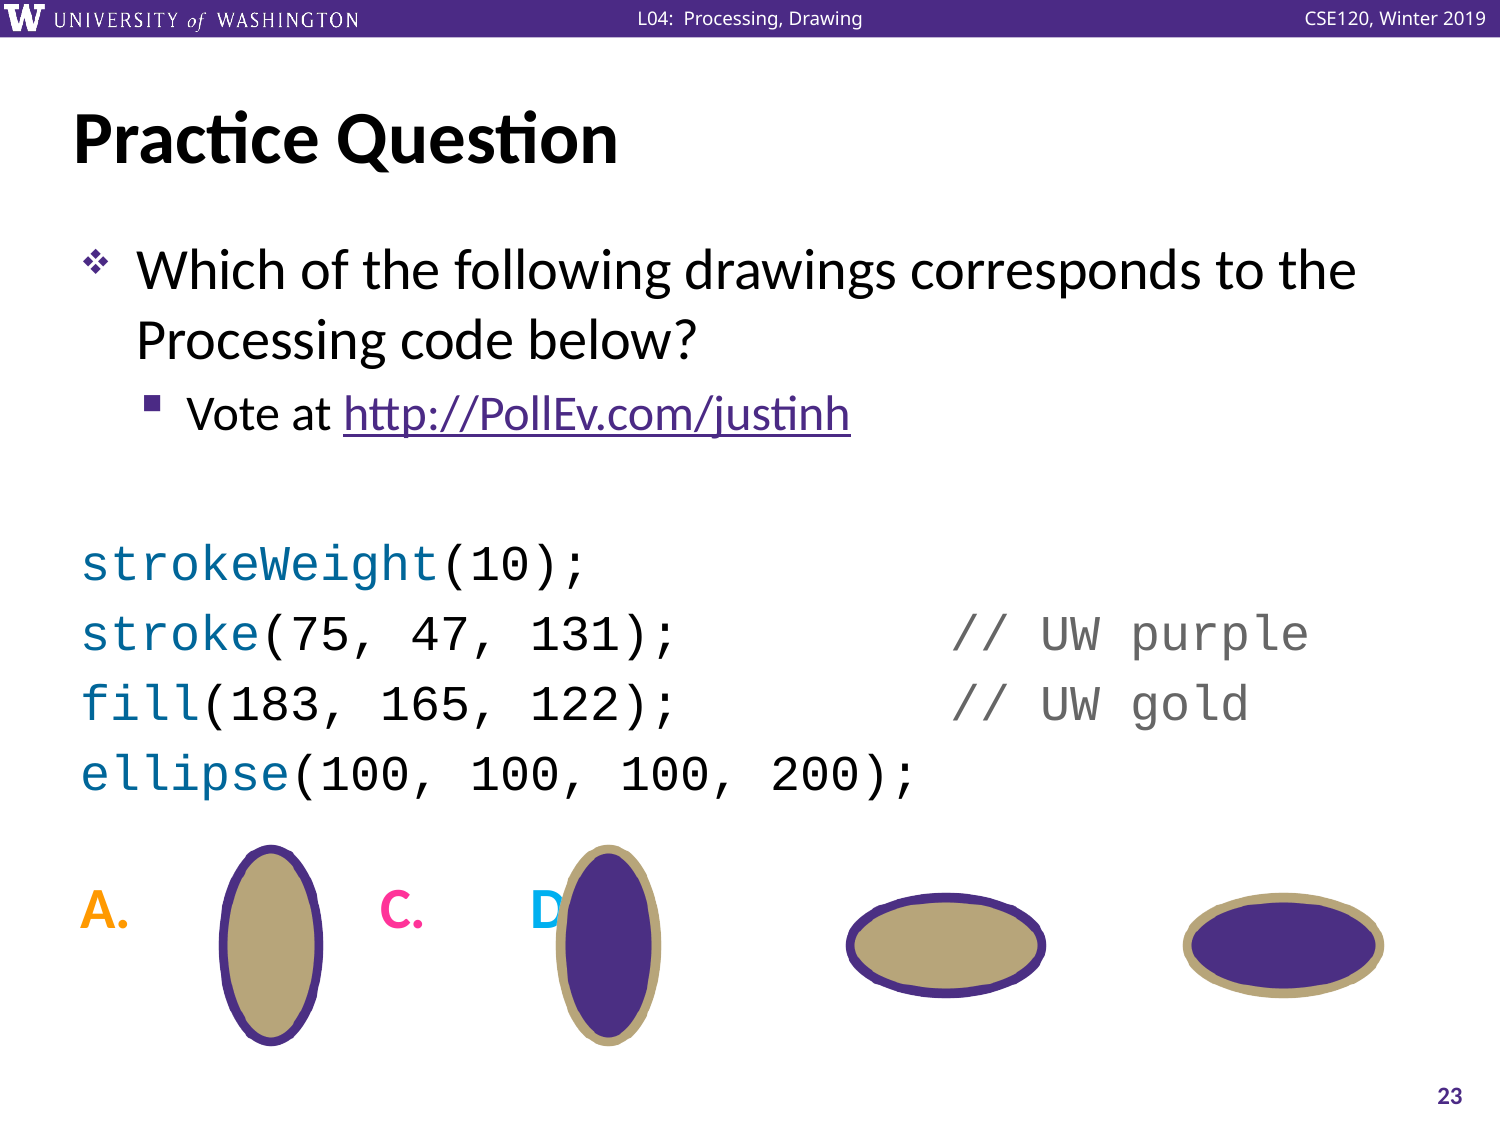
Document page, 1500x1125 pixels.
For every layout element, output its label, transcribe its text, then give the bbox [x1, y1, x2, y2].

slide_number 23 [1400, 1065, 1500, 1125]
picture [824, 824, 1066, 1066]
picture [487, 824, 728, 1066]
picture [4, 4, 358, 32]
list Which of the following drawings corresponds to the Processing code below? Vote at http://PollEv.com/justinh strokeWeight(10); stroke(75, 47, 131); // UW purple fill(183, 165, 122); // UW gold ellipse(100, 100, 100, 200); A. B. C. D. [64, 223, 1438, 1040]
picture [149, 824, 391, 1066]
title Practice Question [58, 71, 1438, 197]
picture [1162, 824, 1403, 1066]
